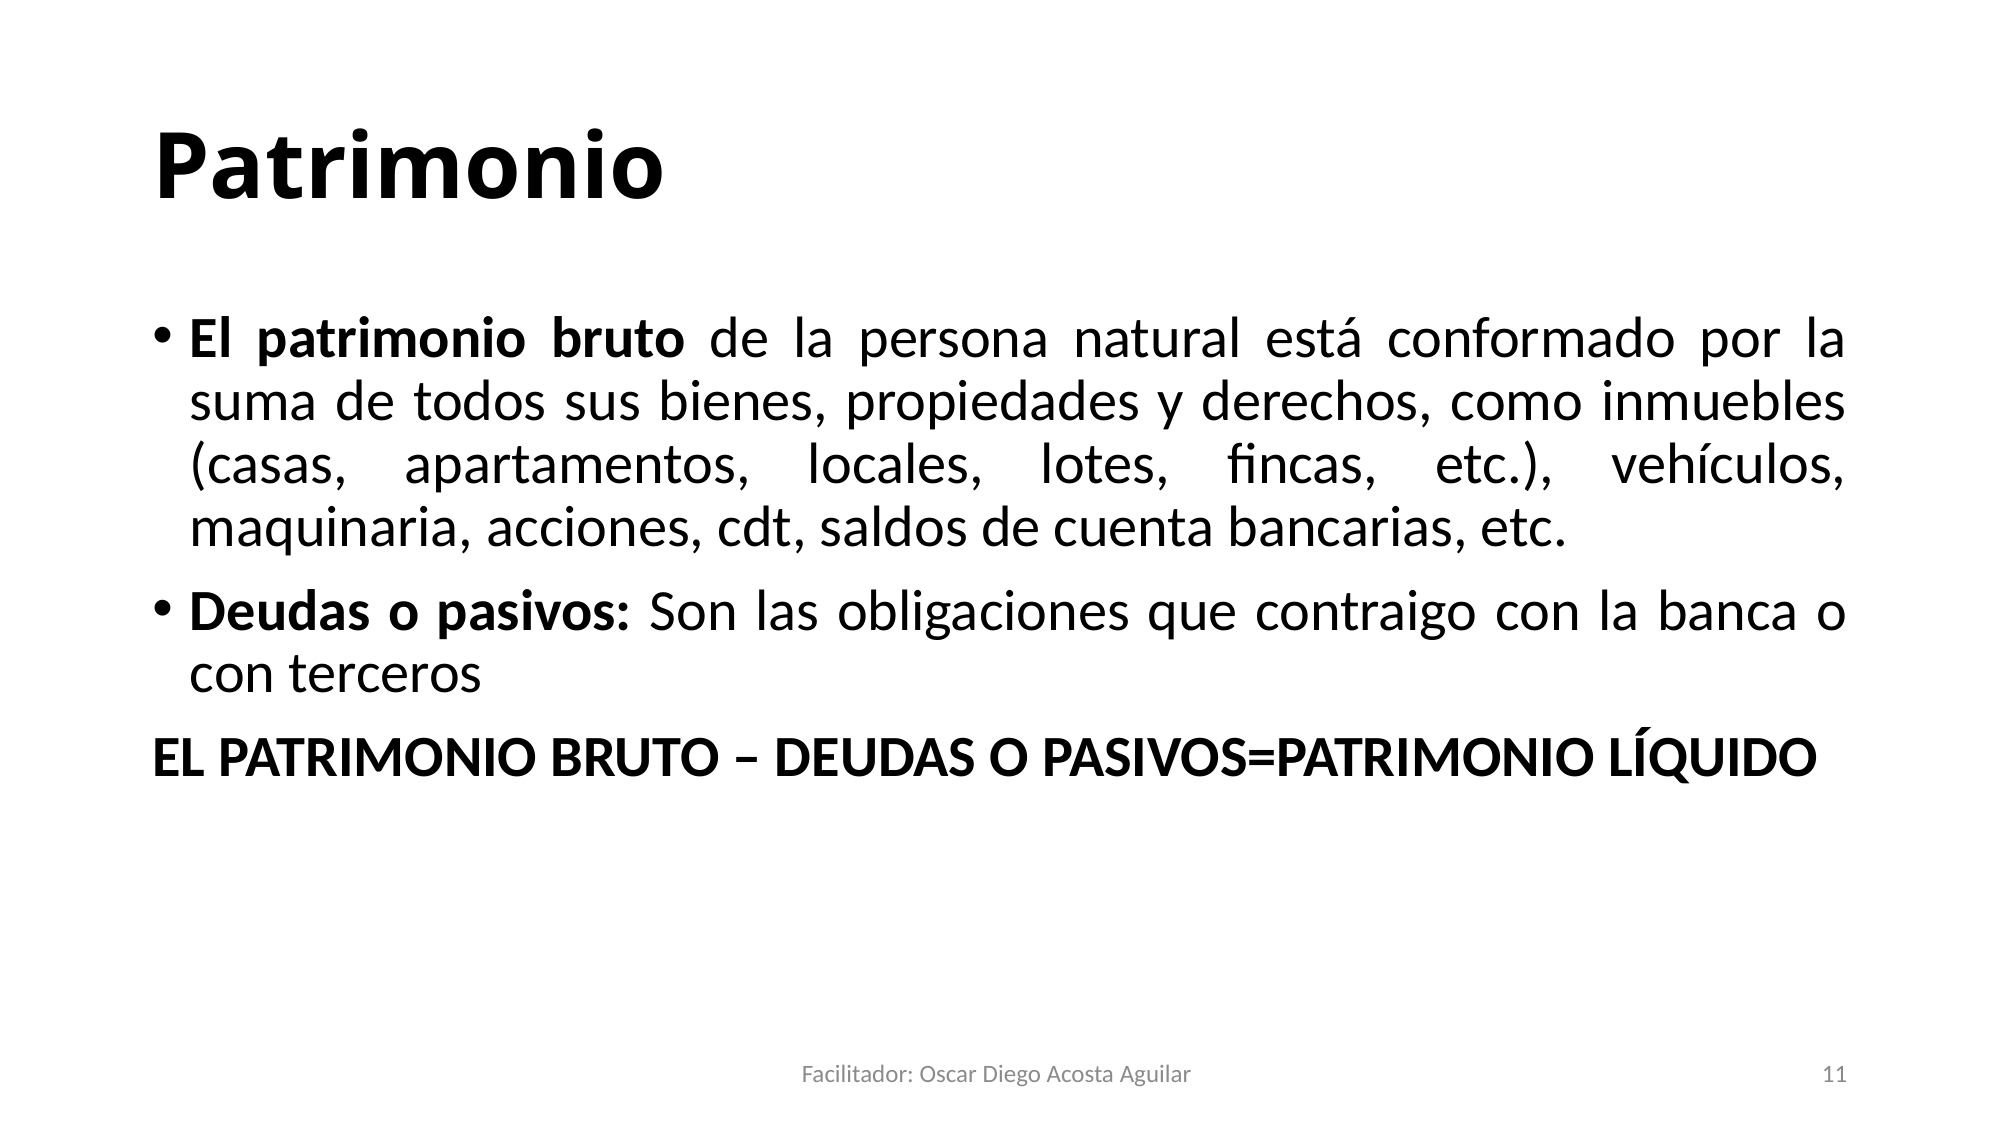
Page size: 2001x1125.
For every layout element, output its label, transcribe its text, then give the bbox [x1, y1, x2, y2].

list El patrimonio bruto de la persona natural está conformado por la suma de todos sus bienes, propiedades y derechos, como inmuebles (casas, apartamentos, locales, lotes, fincas, etc.), vehículos, maquinaria, acciones, cdt, saldos de cuenta bancarias, etc. Deudas o pasivos: Son las obligaciones que contraigo con la banca o con terceros EL PATRIMONIO BRUTO – DEUDAS O PASIVOS=PATRIMONIO LÍQUIDO [137, 299, 1863, 1014]
title Patrimonio [137, 59, 1863, 278]
footer Facilitador: Oscar Diego Acosta Aguilar [662, 1042, 1338, 1103]
slide_number 11 [1412, 1042, 1863, 1103]
